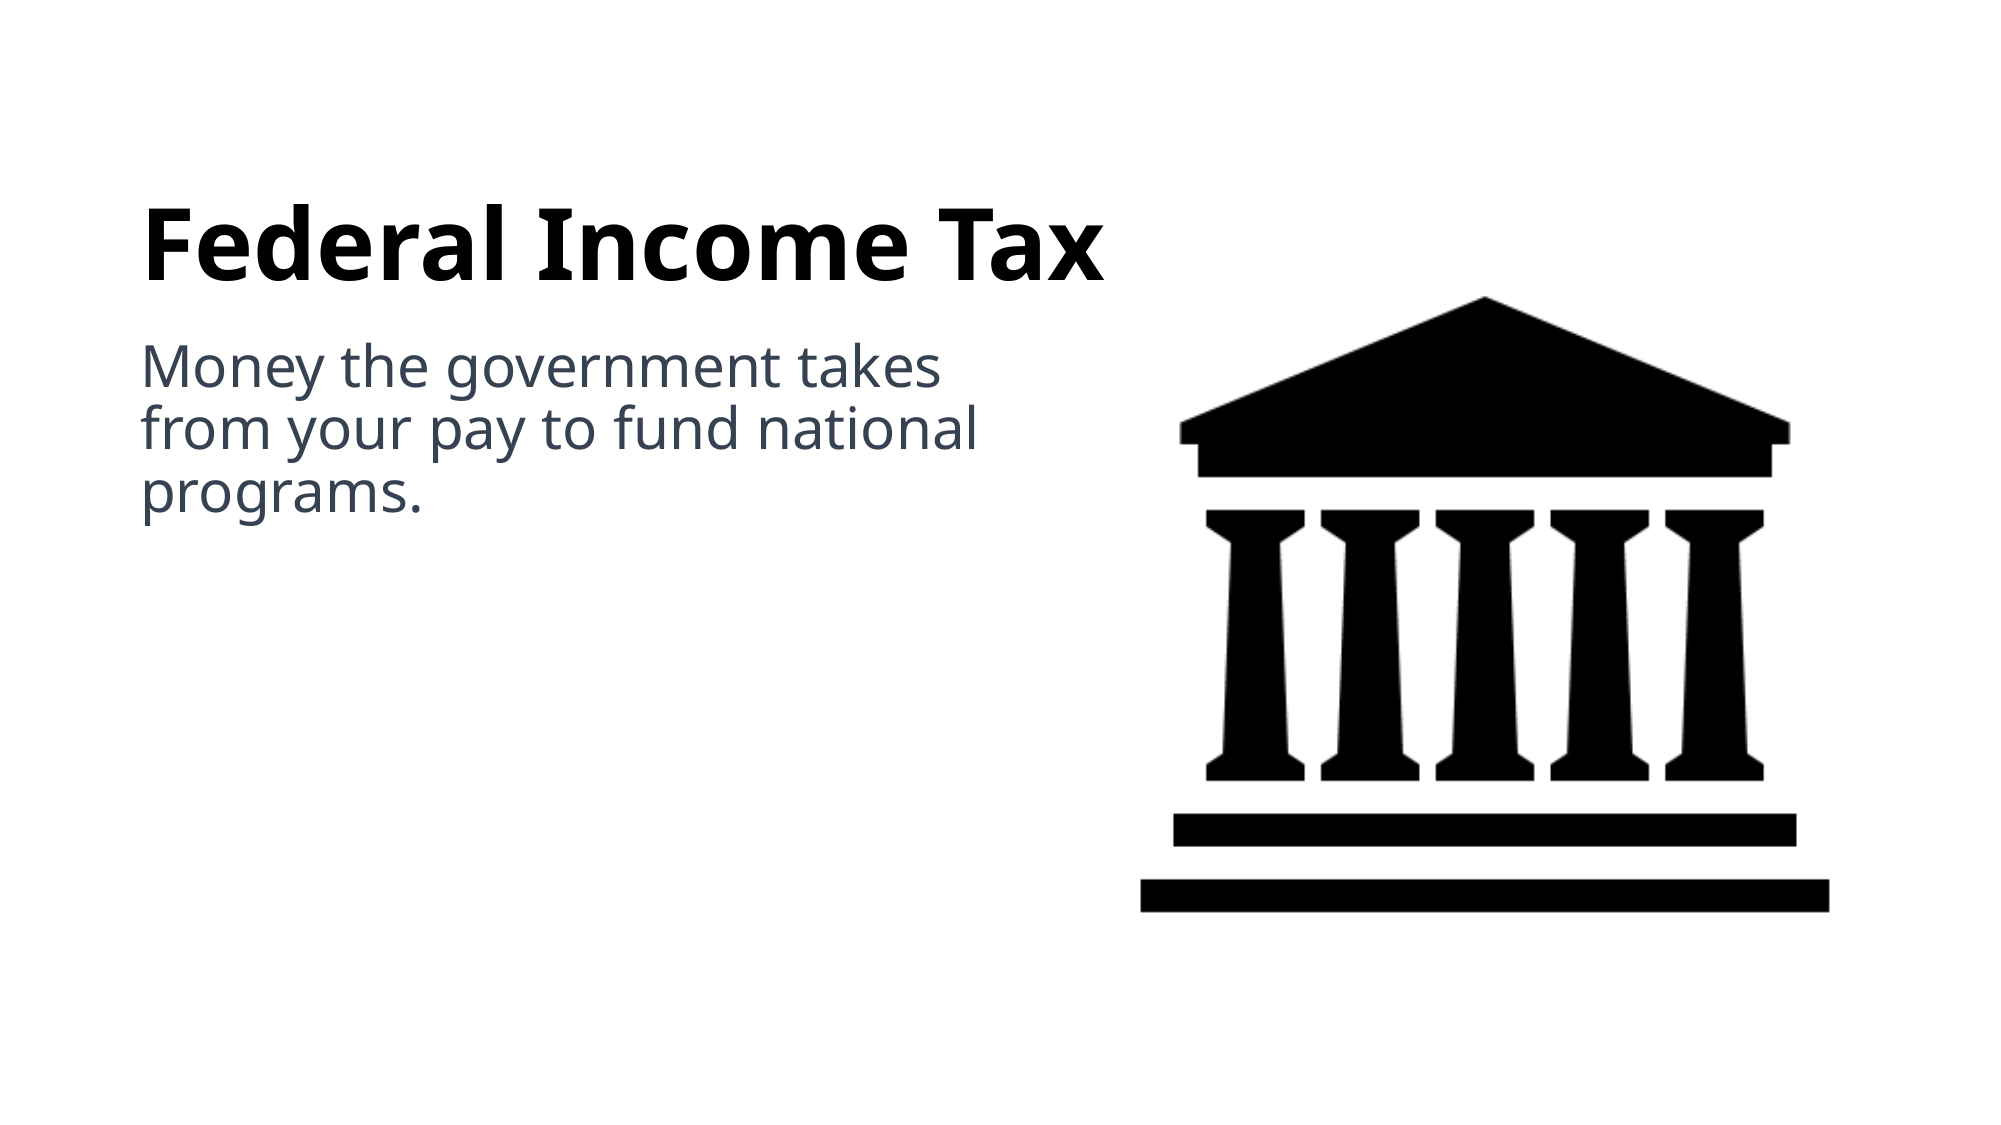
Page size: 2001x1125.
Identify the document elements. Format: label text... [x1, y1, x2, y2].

picture [1091, 215, 1879, 1003]
title Federal Income Tax [124, 186, 1963, 442]
list Money the government takes from your pay to fund national programs. [124, 329, 1029, 1043]
